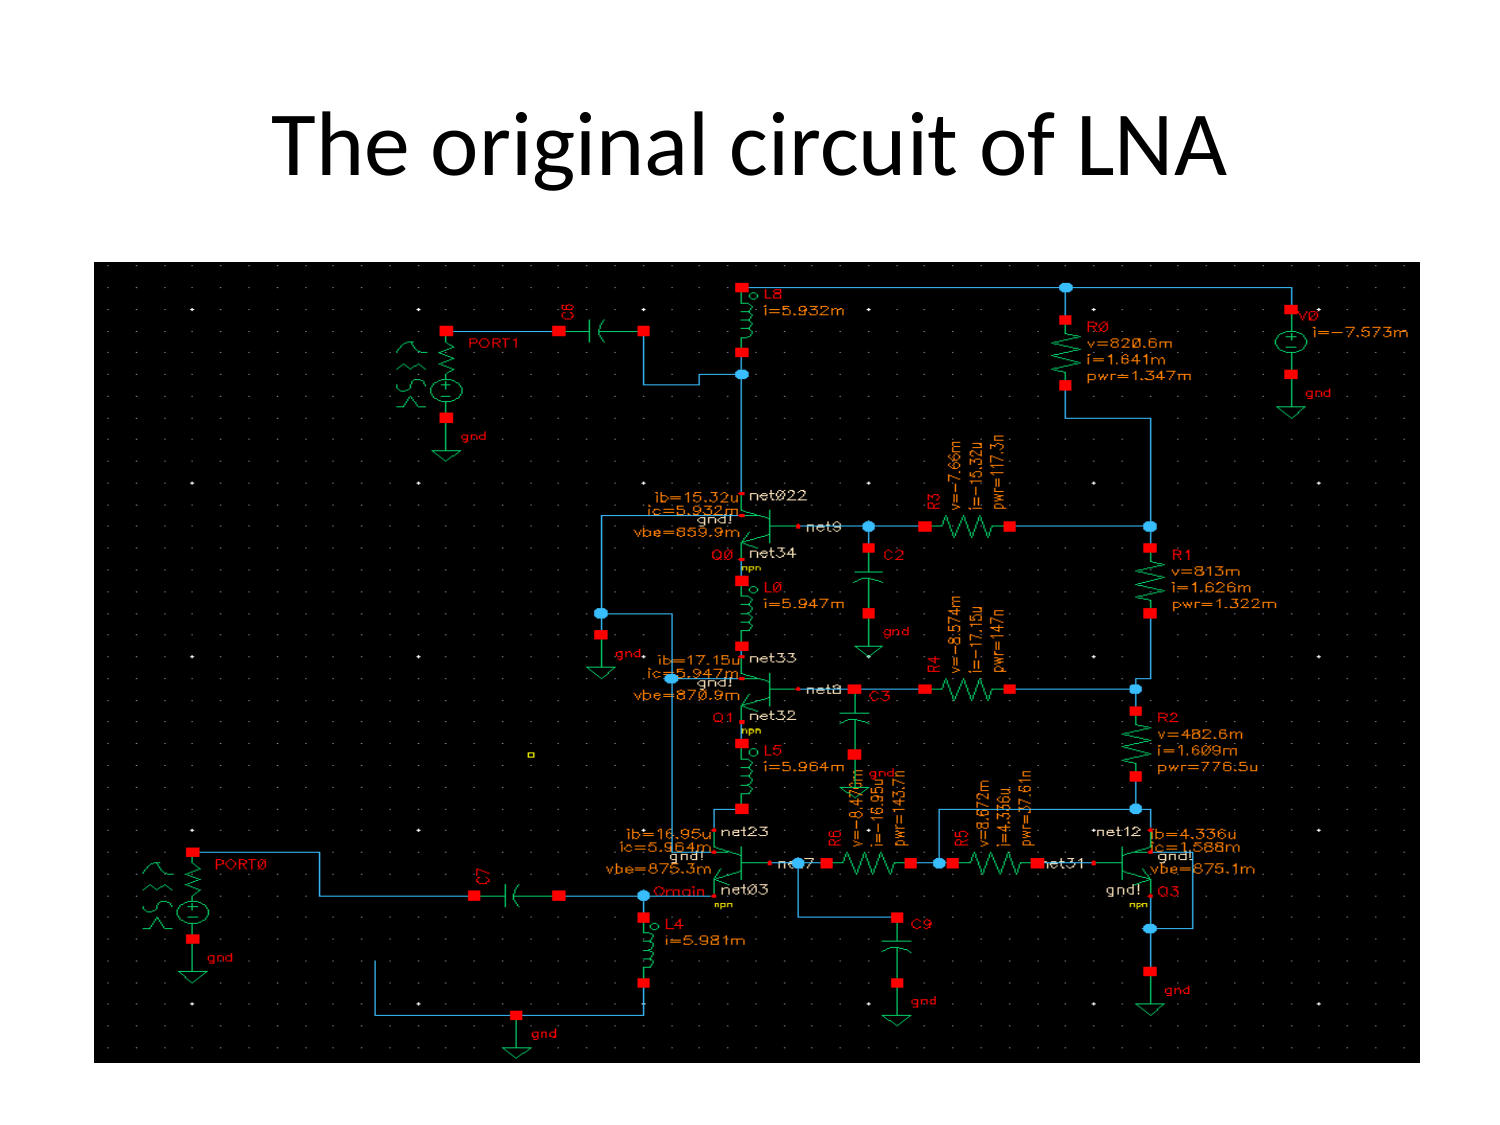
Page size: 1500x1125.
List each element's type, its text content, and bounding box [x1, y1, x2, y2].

picture [94, 262, 1420, 1063]
title The original circuit of LNA [75, 45, 1425, 233]
